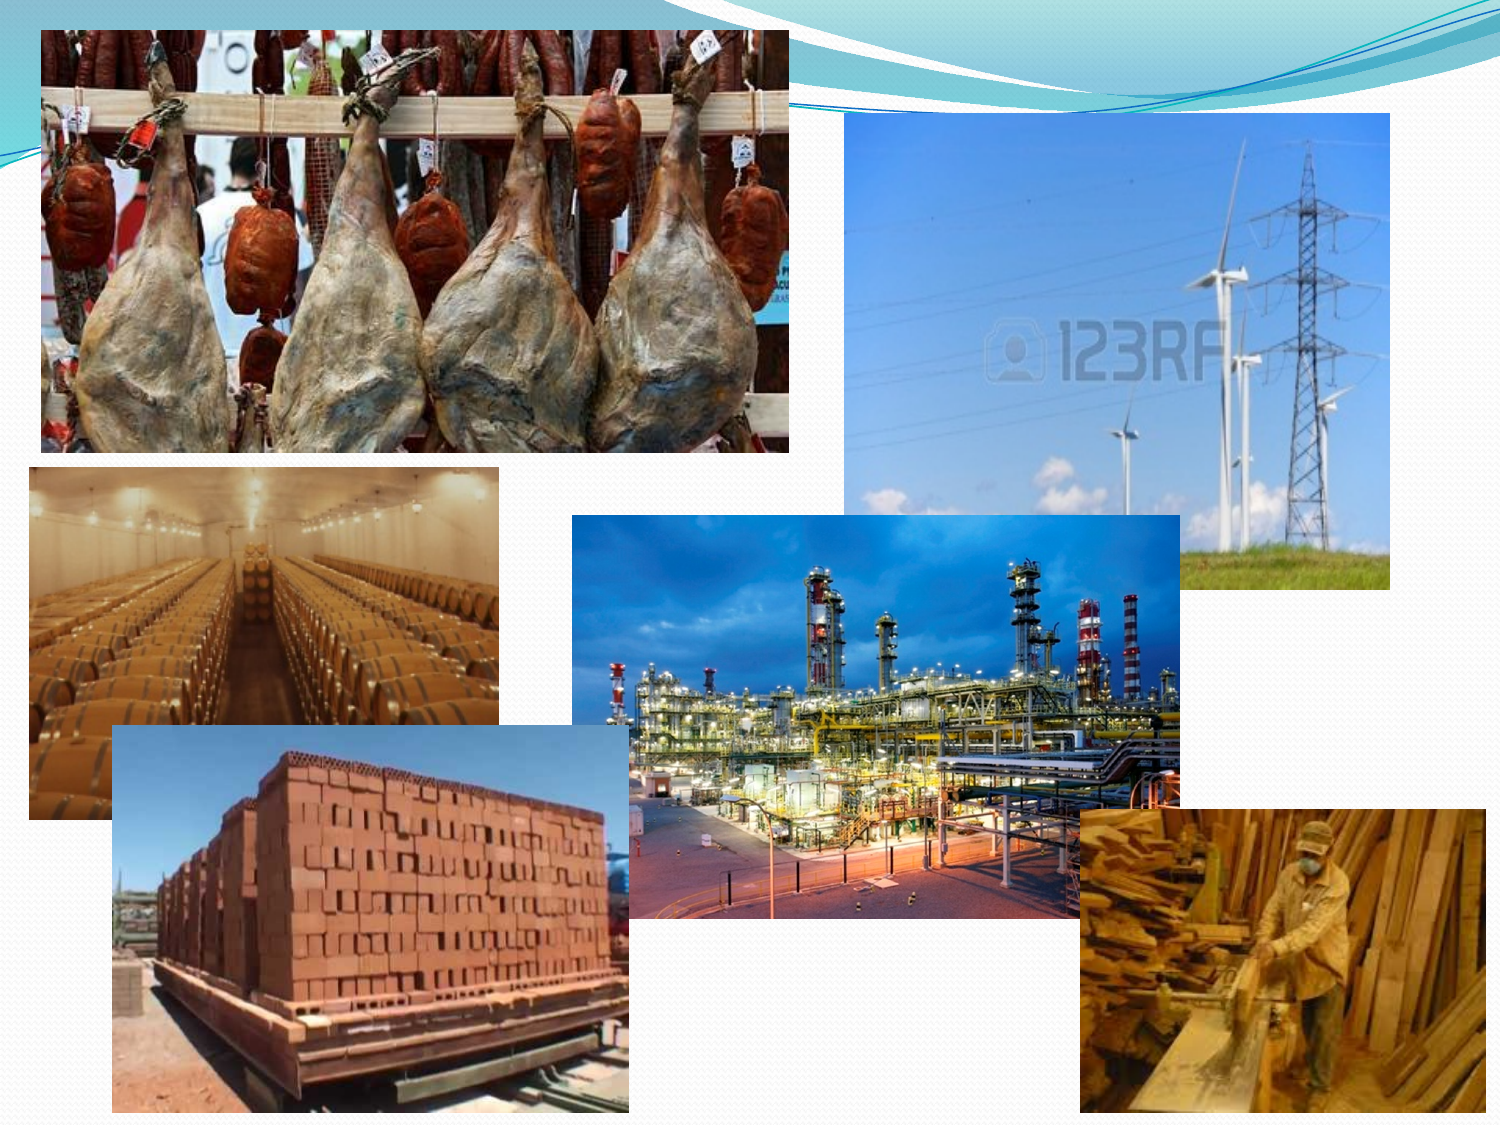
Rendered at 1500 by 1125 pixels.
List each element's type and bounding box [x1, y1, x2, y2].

list [41, 30, 789, 453]
picture [29, 113, 1486, 1114]
